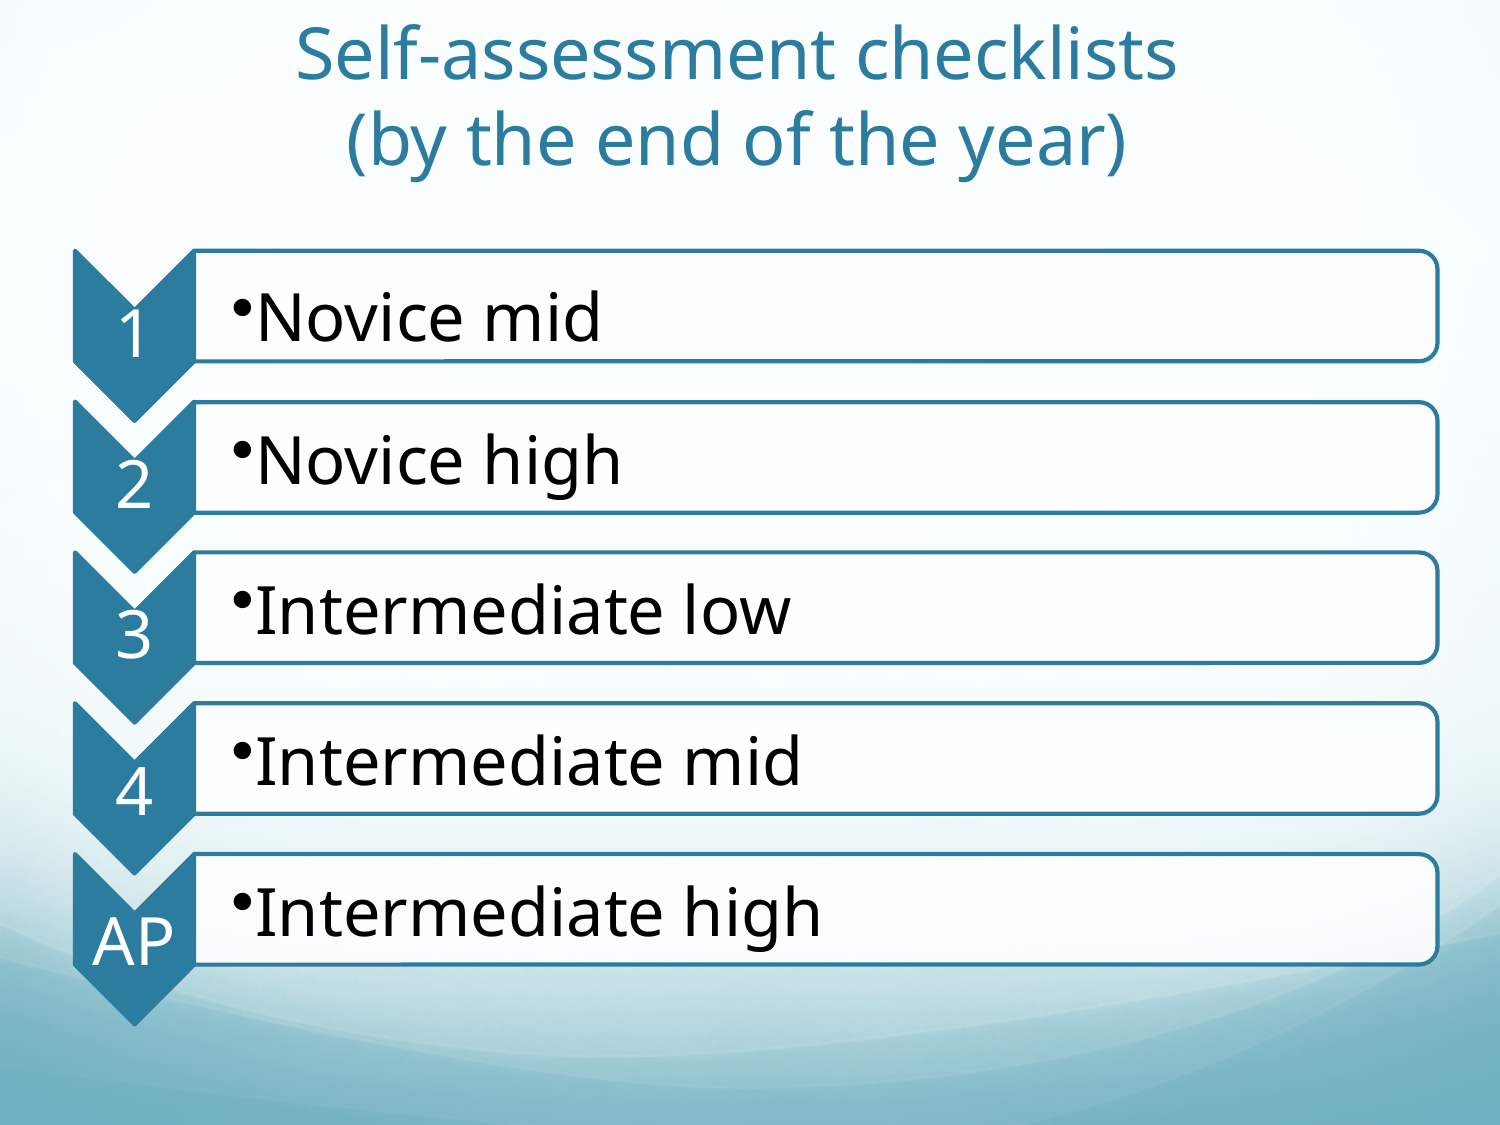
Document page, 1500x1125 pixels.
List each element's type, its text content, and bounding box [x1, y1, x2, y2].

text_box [74, 249, 1438, 1026]
title Self-assessment checklists (by the end of the year) [62, 0, 1413, 188]
